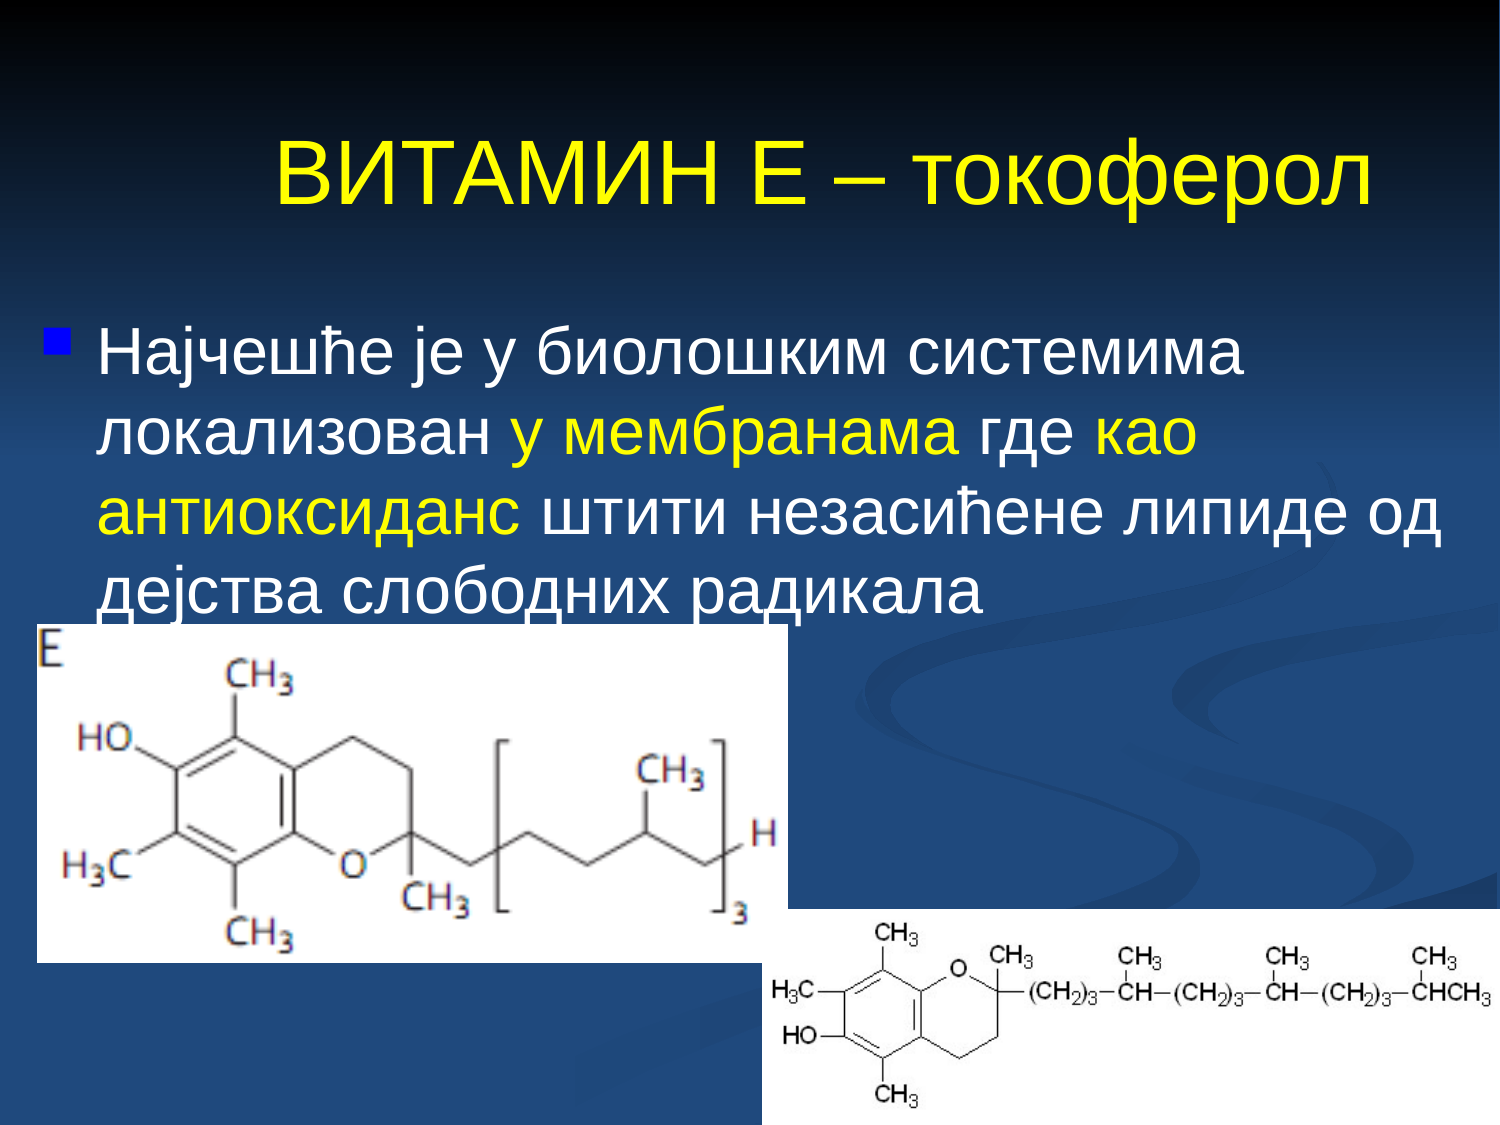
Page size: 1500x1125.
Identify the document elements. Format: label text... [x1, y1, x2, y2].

picture [37, 624, 1500, 1125]
title ВИТАМИН Е – токоферол [174, 50, 1500, 285]
list Најчешће је у биолошким системима локализован у мембранама где као антиоксиданс штити незасићене липиде од дејства слободних радикала [24, 299, 1500, 638]
